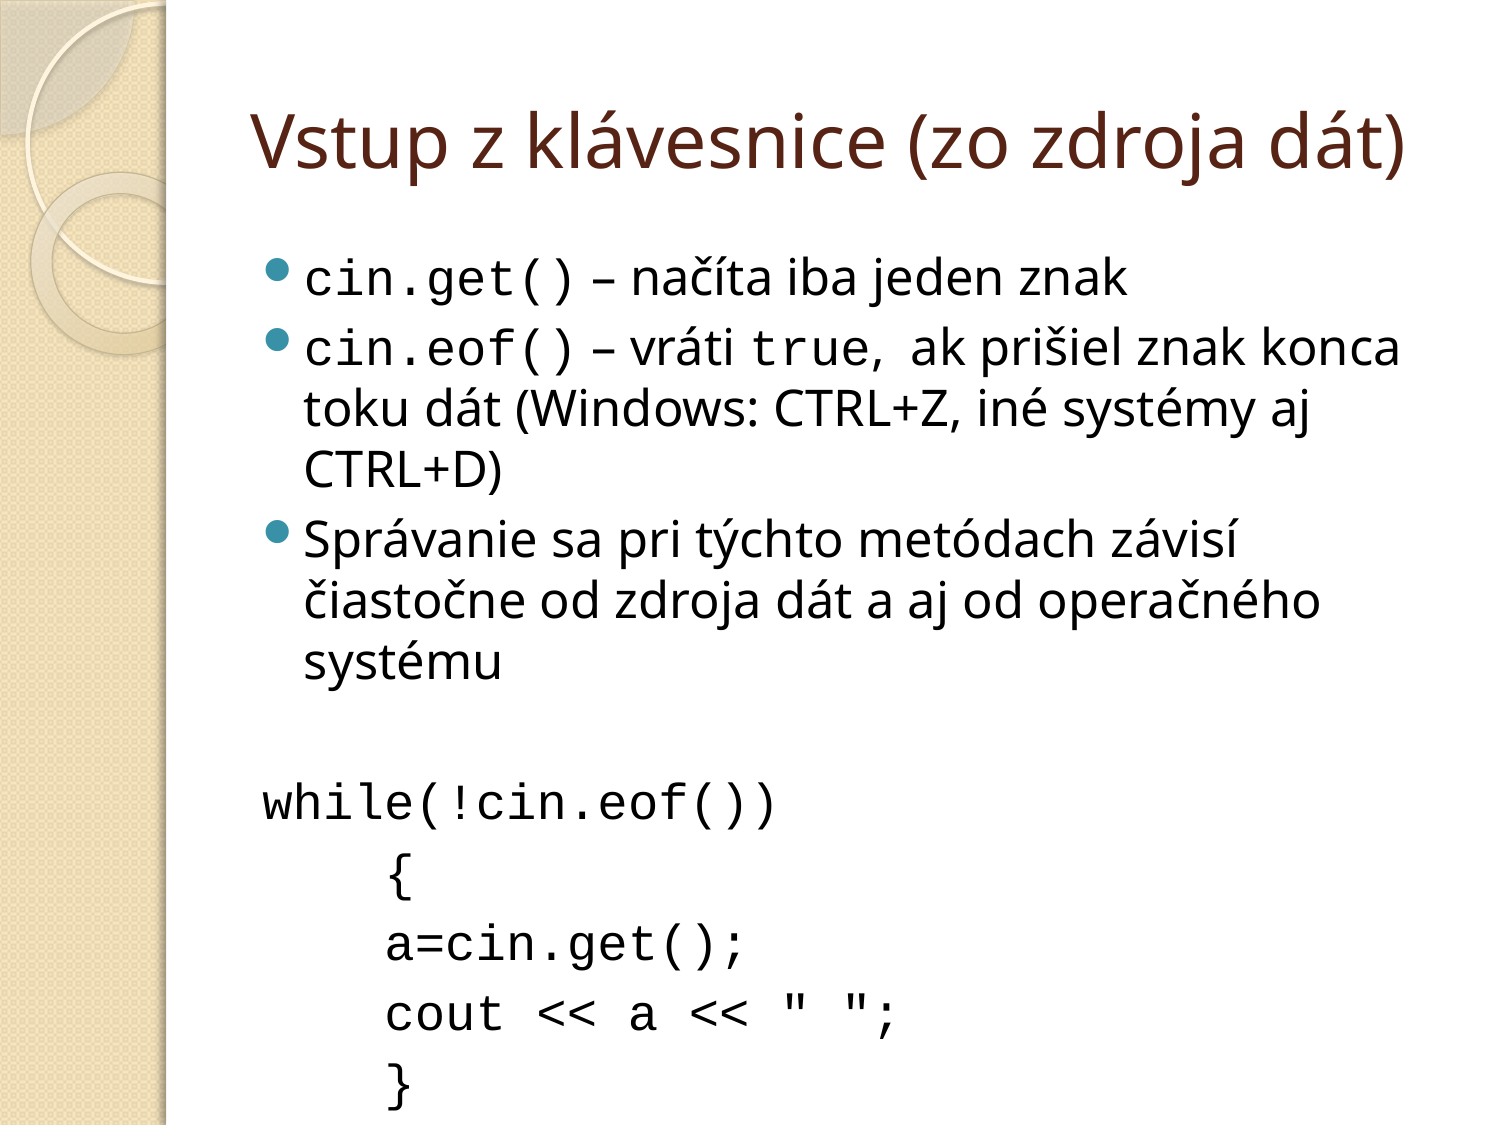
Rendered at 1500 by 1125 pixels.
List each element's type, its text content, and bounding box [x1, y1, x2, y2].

title Vstup z klávesnice (zo zdroja dát) [235, 45, 1466, 233]
list cin.get() – načíta iba jeden znak cin.eof() – vráti true, ak prišiel znak konca toku dát (Windows: CTRL+Z, iné systémy aj CTRL+D) Správanie sa pri týchto metódach závisí čiastočne od zdroja dát a aj od operačného systému while(!cin.eof()) { a=cin.get(); cout << a << " "; } [235, 237, 1466, 1125]
